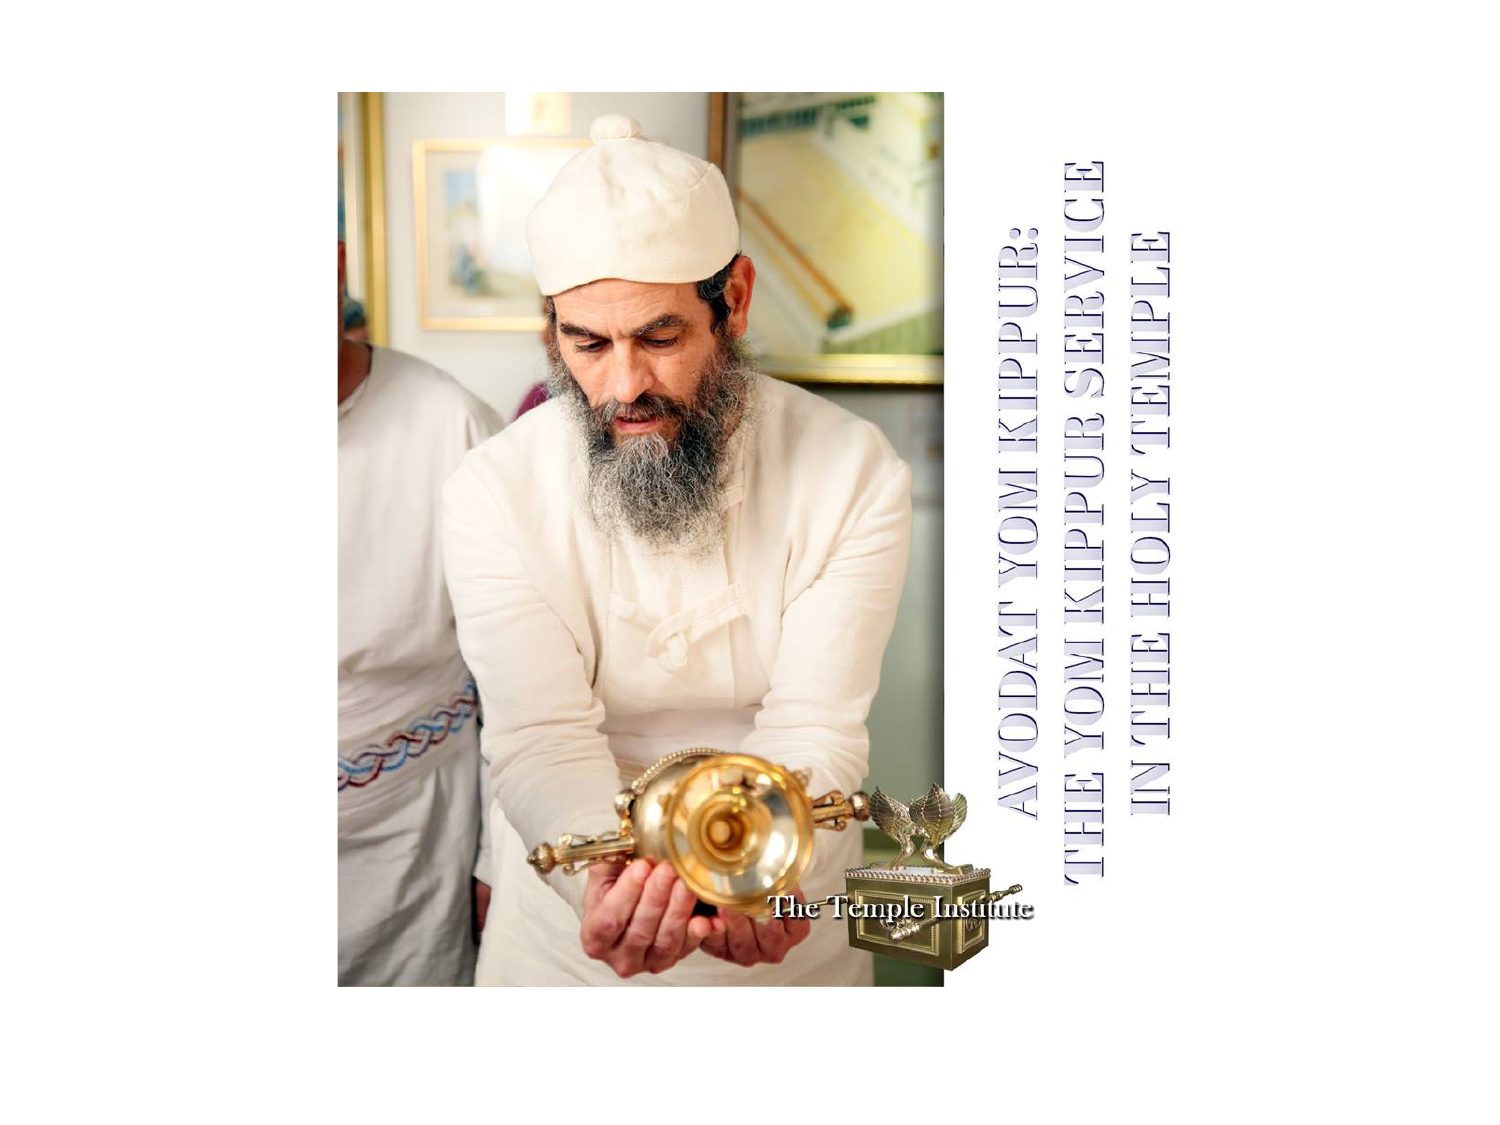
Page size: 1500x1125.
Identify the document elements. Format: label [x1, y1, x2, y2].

picture [337, 91, 1188, 988]
